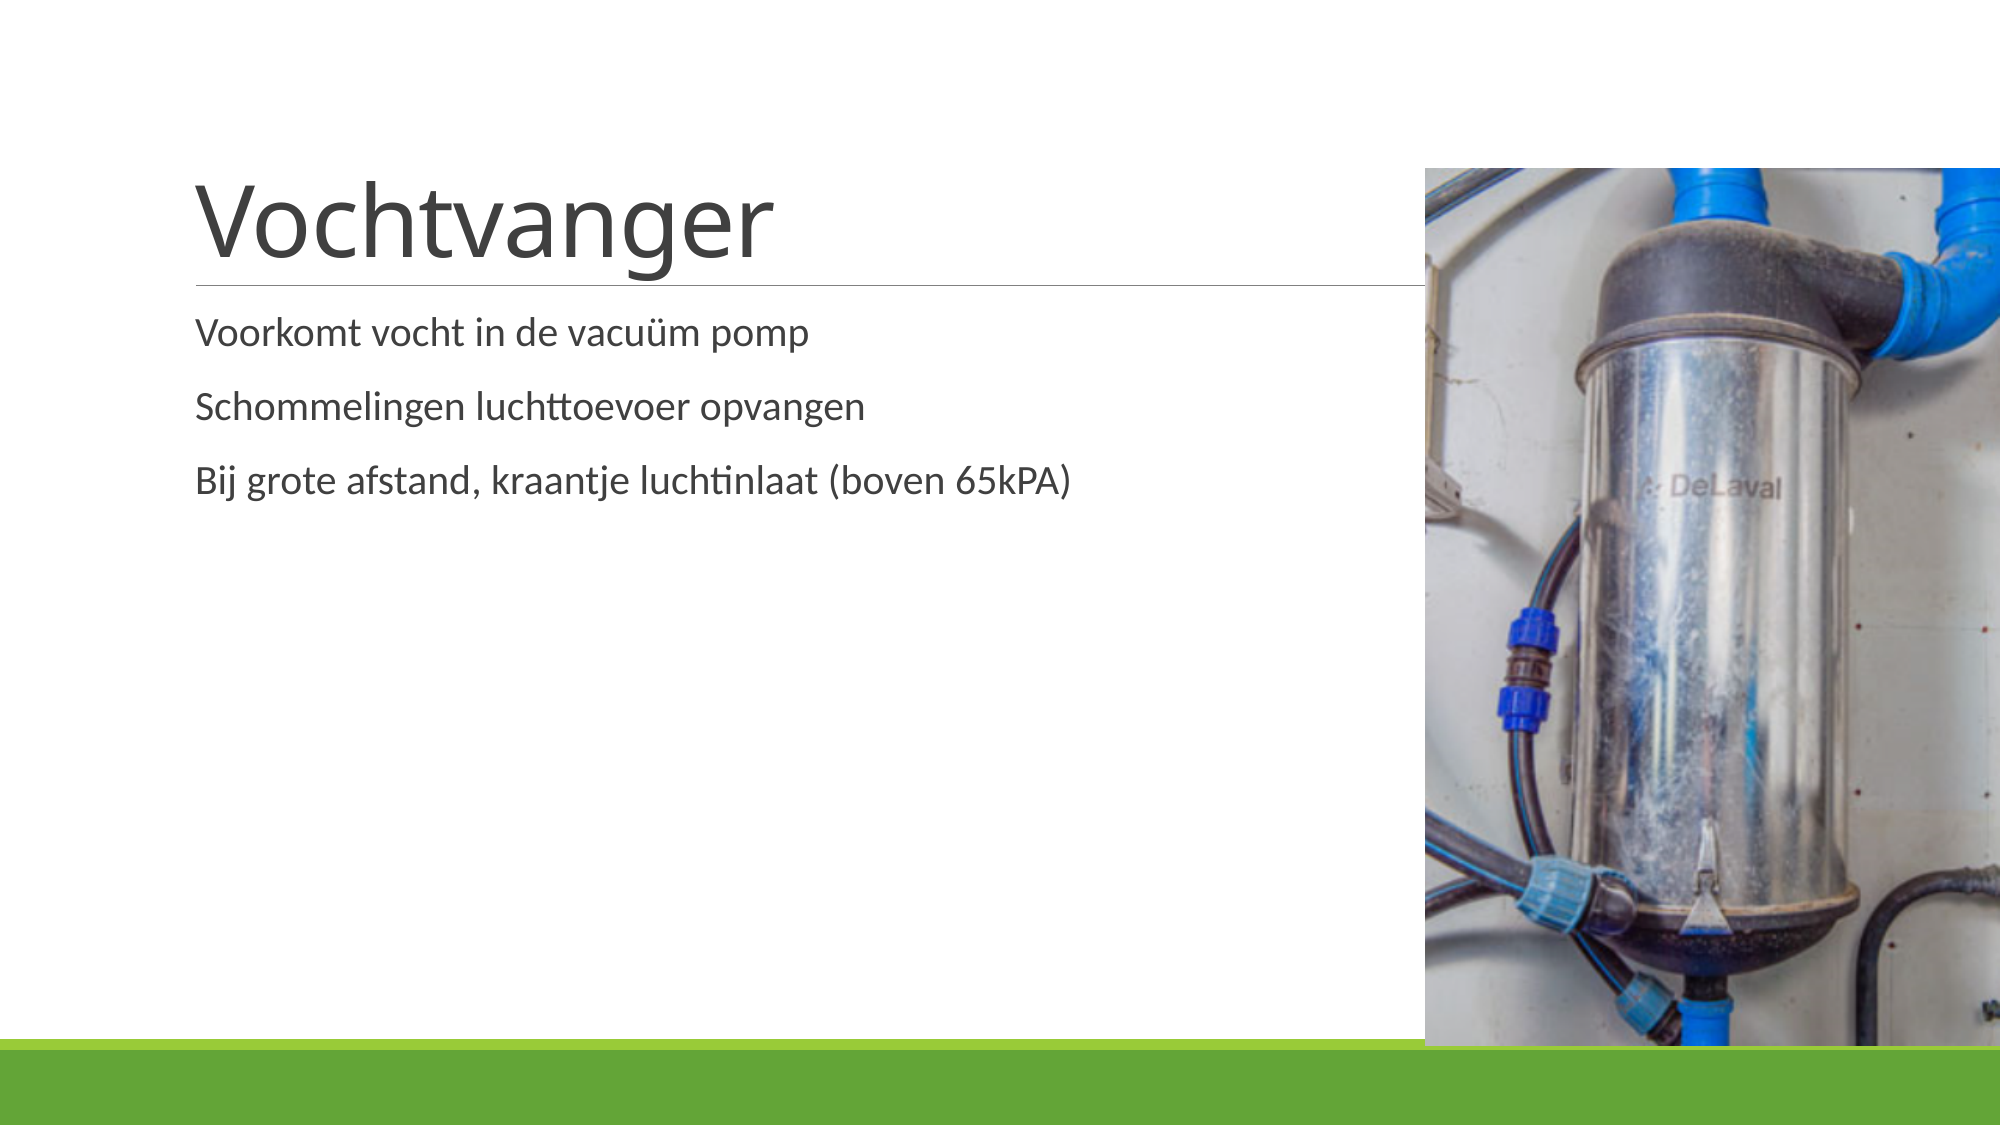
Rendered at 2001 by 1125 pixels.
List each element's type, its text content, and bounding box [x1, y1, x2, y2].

title Vochtvanger [180, 47, 1830, 285]
list Voorkomt vocht in de vacuüm pomp Schommelingen luchttoevoer opvangen Bij grote afstand, kraantje luchtinlaat (boven 65kPA) [180, 302, 1421, 963]
picture [1424, 168, 2000, 1046]
